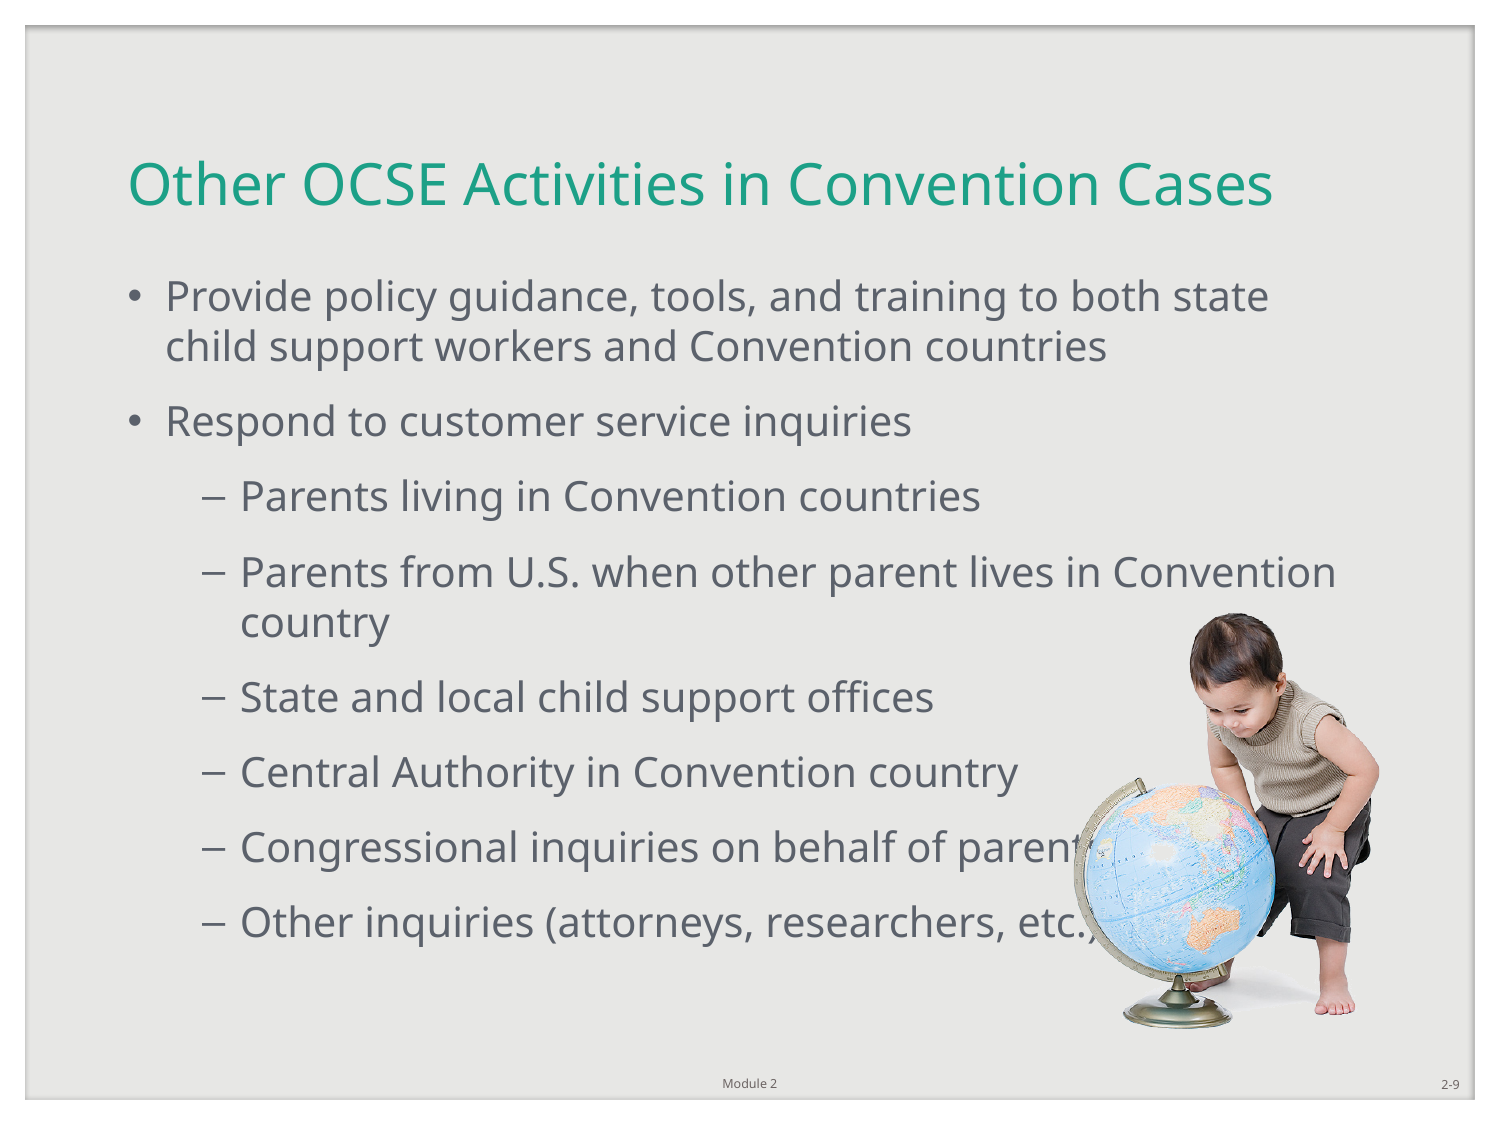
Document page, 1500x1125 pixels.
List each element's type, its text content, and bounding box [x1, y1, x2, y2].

picture [1049, 597, 1421, 1051]
list Provide policy guidance, tools, and training to both state child support workers and Convention countries Respond to customer service inquiries Parents living in Convention countries Parents from U.S. when other parent lives in Convention country State and local child support offices Central Authority in Convention country Congressional inquiries on behalf of parents Other inquiries (attorneys, researchers, etc.) [112, 262, 1388, 1013]
title Other OCSE Activities in Convention Cases [112, 139, 1388, 225]
slide_number 2-9 [1125, 1069, 1475, 1100]
footer Module 2 [512, 1069, 988, 1100]
